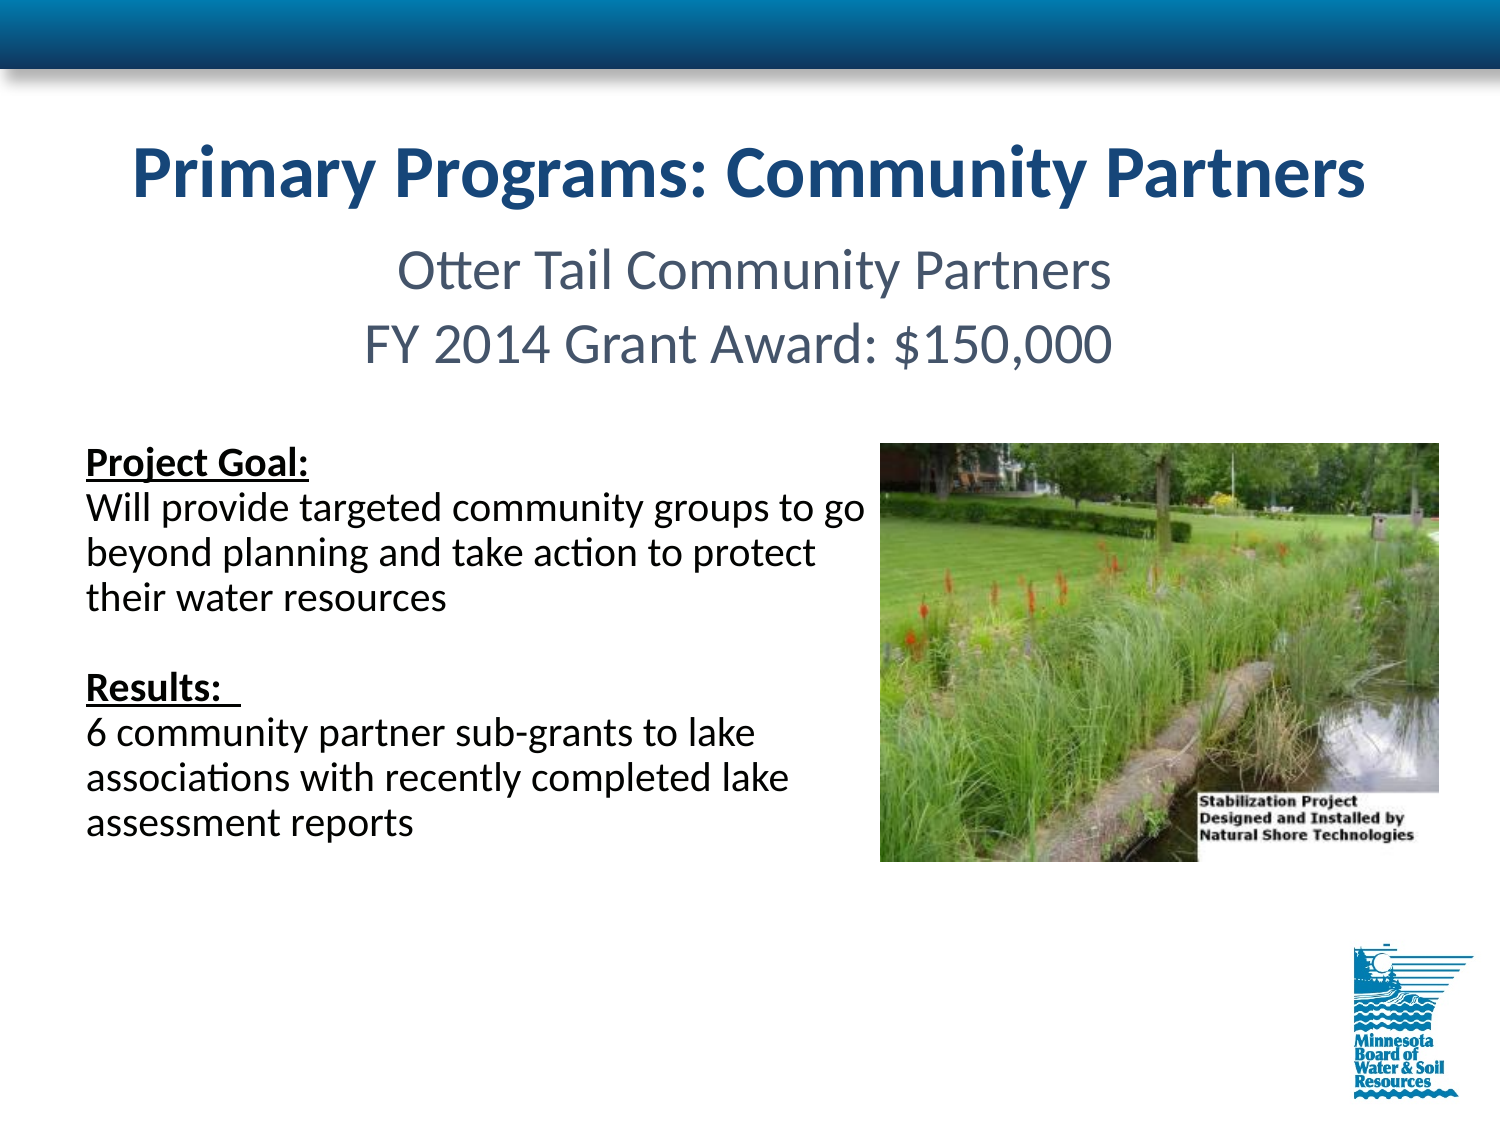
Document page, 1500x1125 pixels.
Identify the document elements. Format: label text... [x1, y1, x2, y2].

text_box Otter Tail Community Partners [31, 212, 1479, 321]
text_box Primary Programs: Community Partners [31, 88, 1447, 212]
picture [1328, 918, 1500, 1125]
text_box [0, 0, 1500, 69]
text_box Project Goal: Will provide targeted community groups to go beyond planning and take action to protect their water resources Results: 6 community partner sub-grants to lake associations with recently completed lake assessment reports [70, 432, 902, 1094]
text_box FY 2014 Grant Award: $150,000 [168, 298, 1310, 383]
picture [880, 443, 1439, 862]
